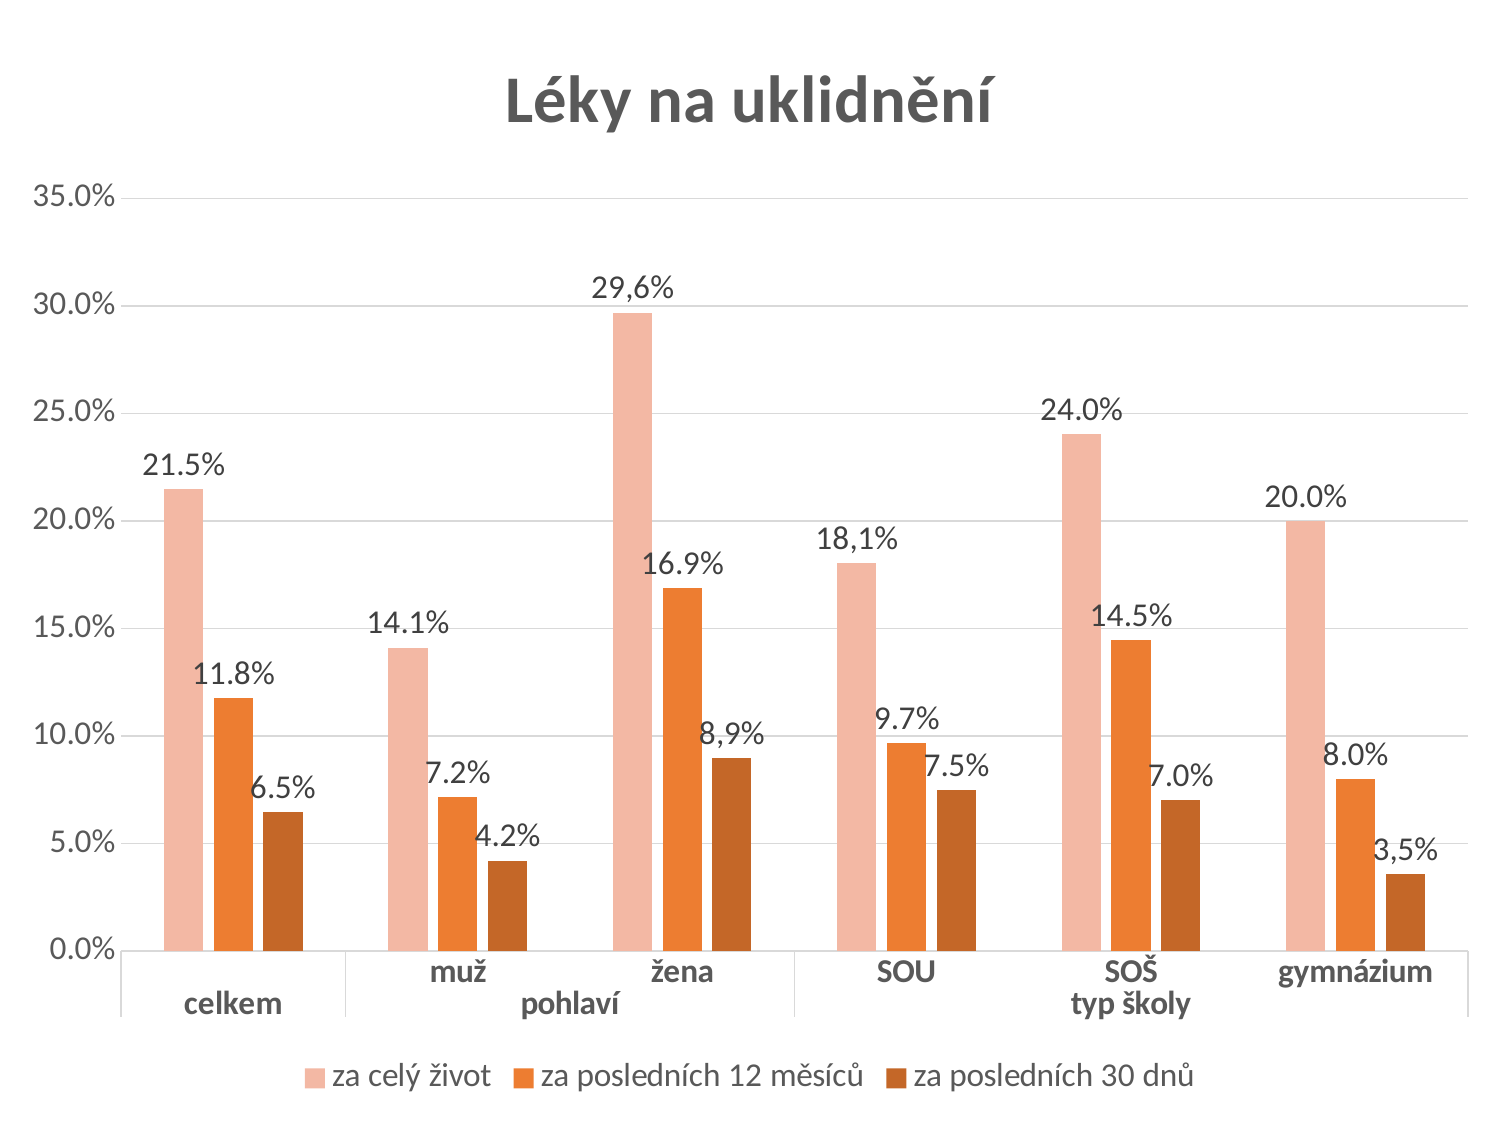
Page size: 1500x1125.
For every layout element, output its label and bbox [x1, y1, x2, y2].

chart [2, 23, 1498, 1102]
